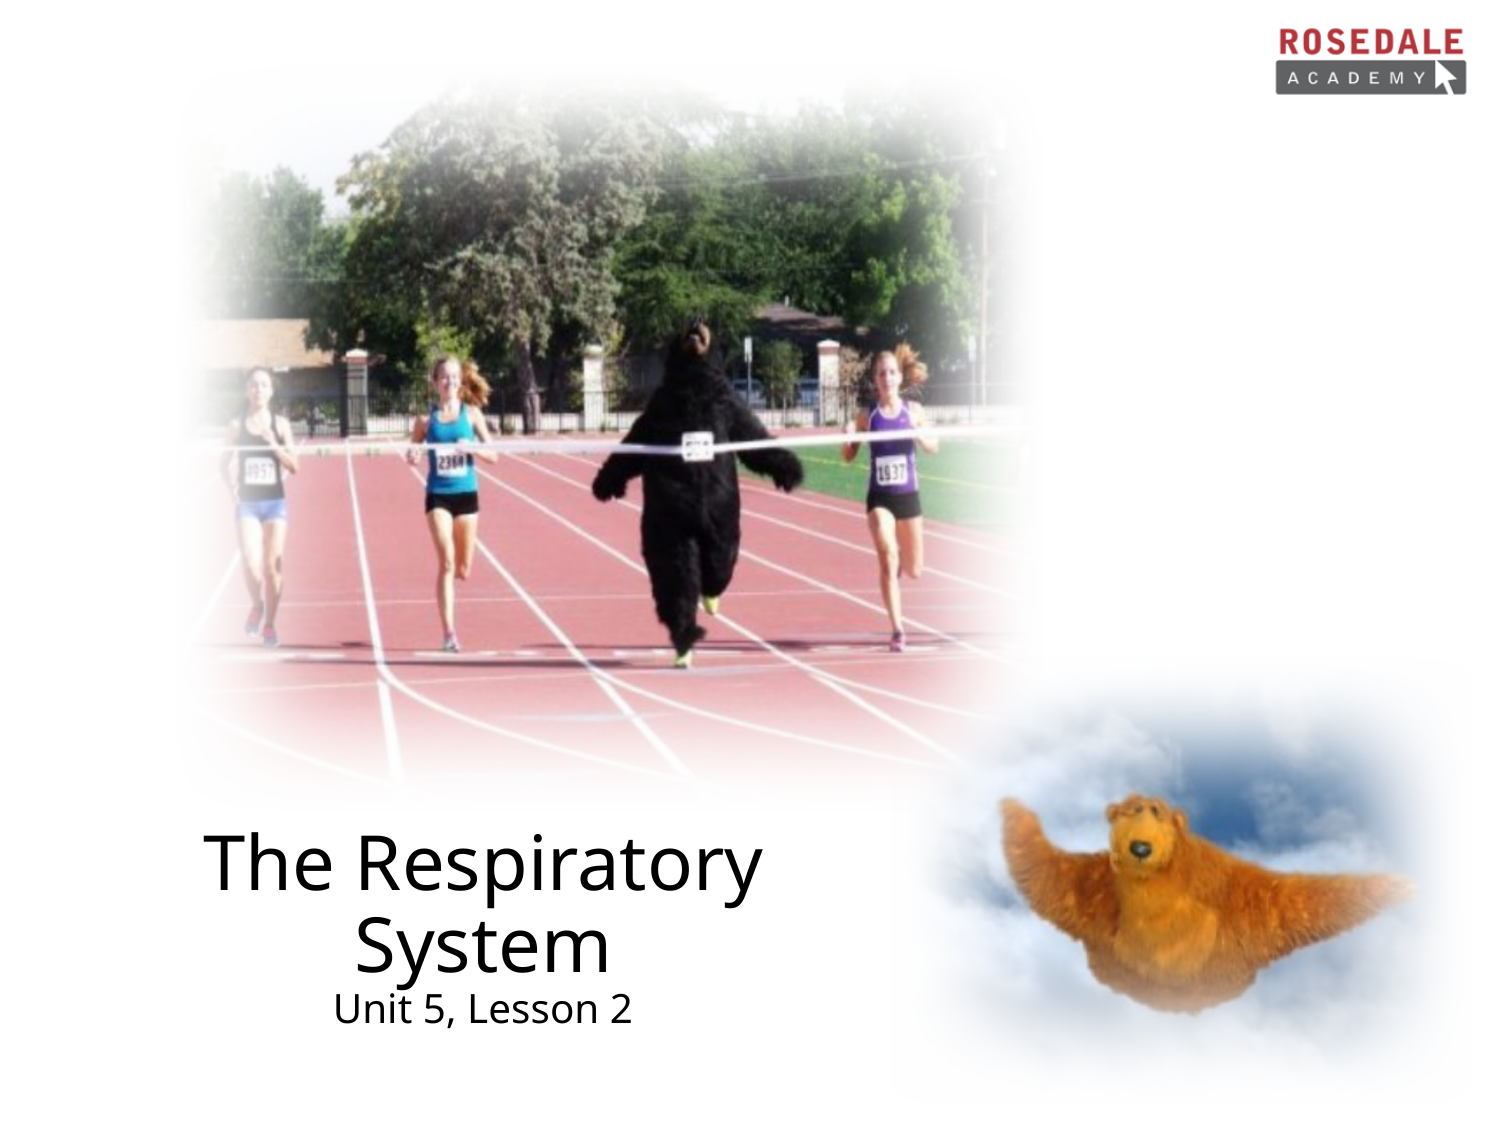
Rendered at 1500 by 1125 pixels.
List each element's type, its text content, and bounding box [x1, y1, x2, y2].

picture [171, 61, 1472, 1106]
picture [1269, 22, 1472, 100]
title The Respiratory System Unit 5, Lesson 2 [71, 815, 891, 1040]
